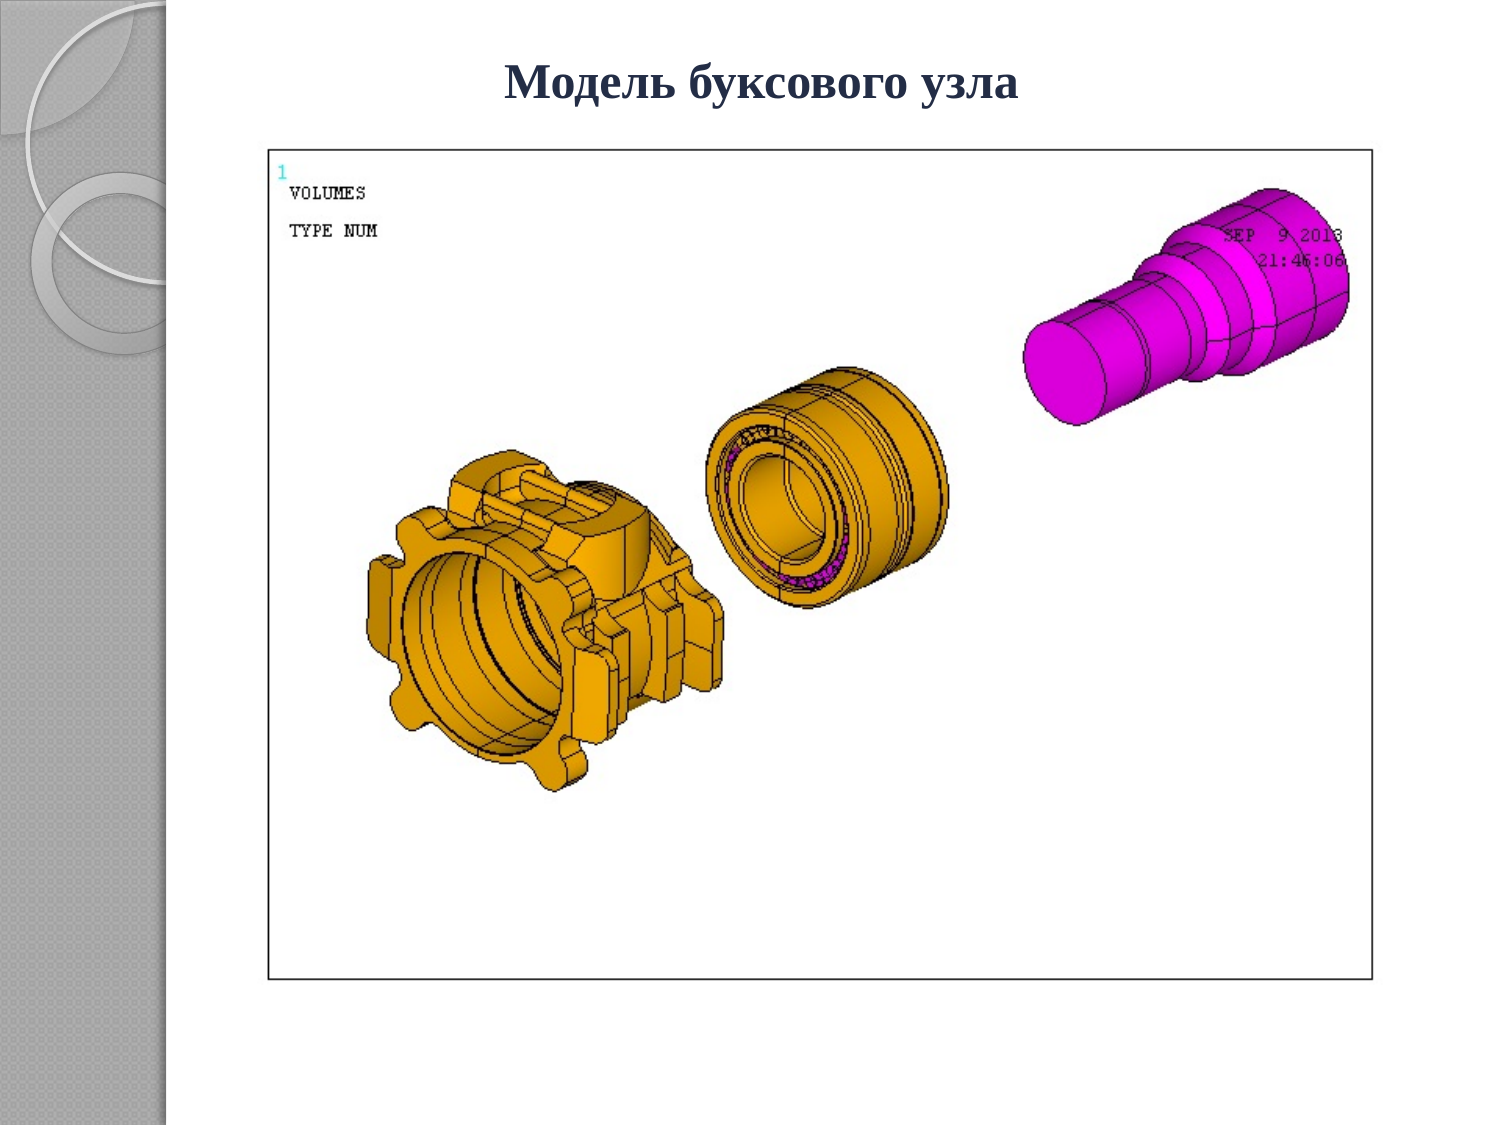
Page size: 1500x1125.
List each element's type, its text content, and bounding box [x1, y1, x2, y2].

picture [257, 140, 1393, 985]
title Модель буксового узла [123, 31, 1399, 126]
